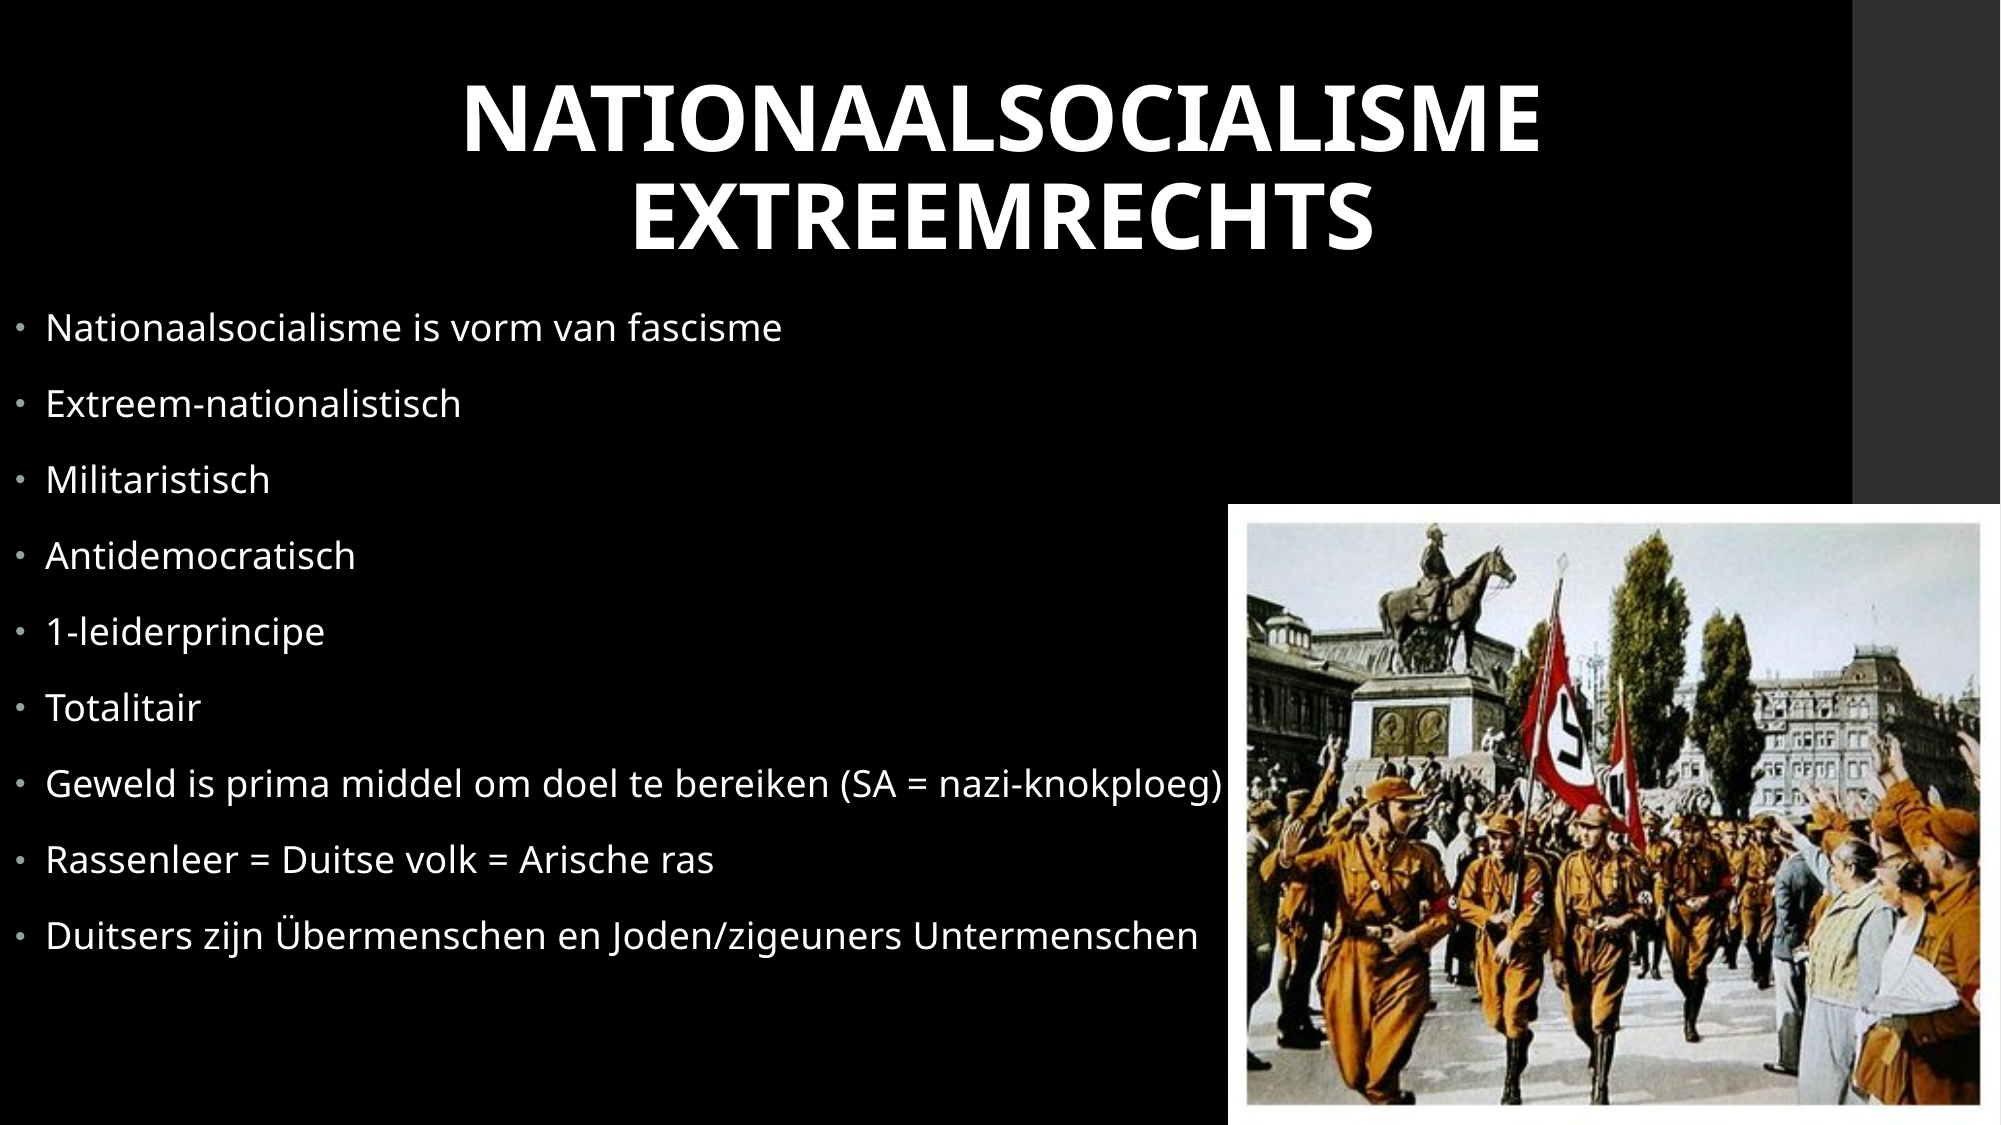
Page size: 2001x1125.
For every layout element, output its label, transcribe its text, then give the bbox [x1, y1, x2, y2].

picture [1228, 504, 2000, 1125]
list Nationaalsocialisme is vorm van fascisme Extreem-nationalistisch Militaristisch Antidemocratisch 1-leiderprincipe Totalitair Geweld is prima middel om doel te bereiken (SA = nazi-knokploeg) Rassenleer = Duitse volk = Arische ras Duitsers zijn Übermenschen en Joden/zigeuners Untermenschen [0, 299, 2000, 1125]
title NATIONAALSOCIALISME EXTREEMRECHTS [206, 60, 1797, 278]
